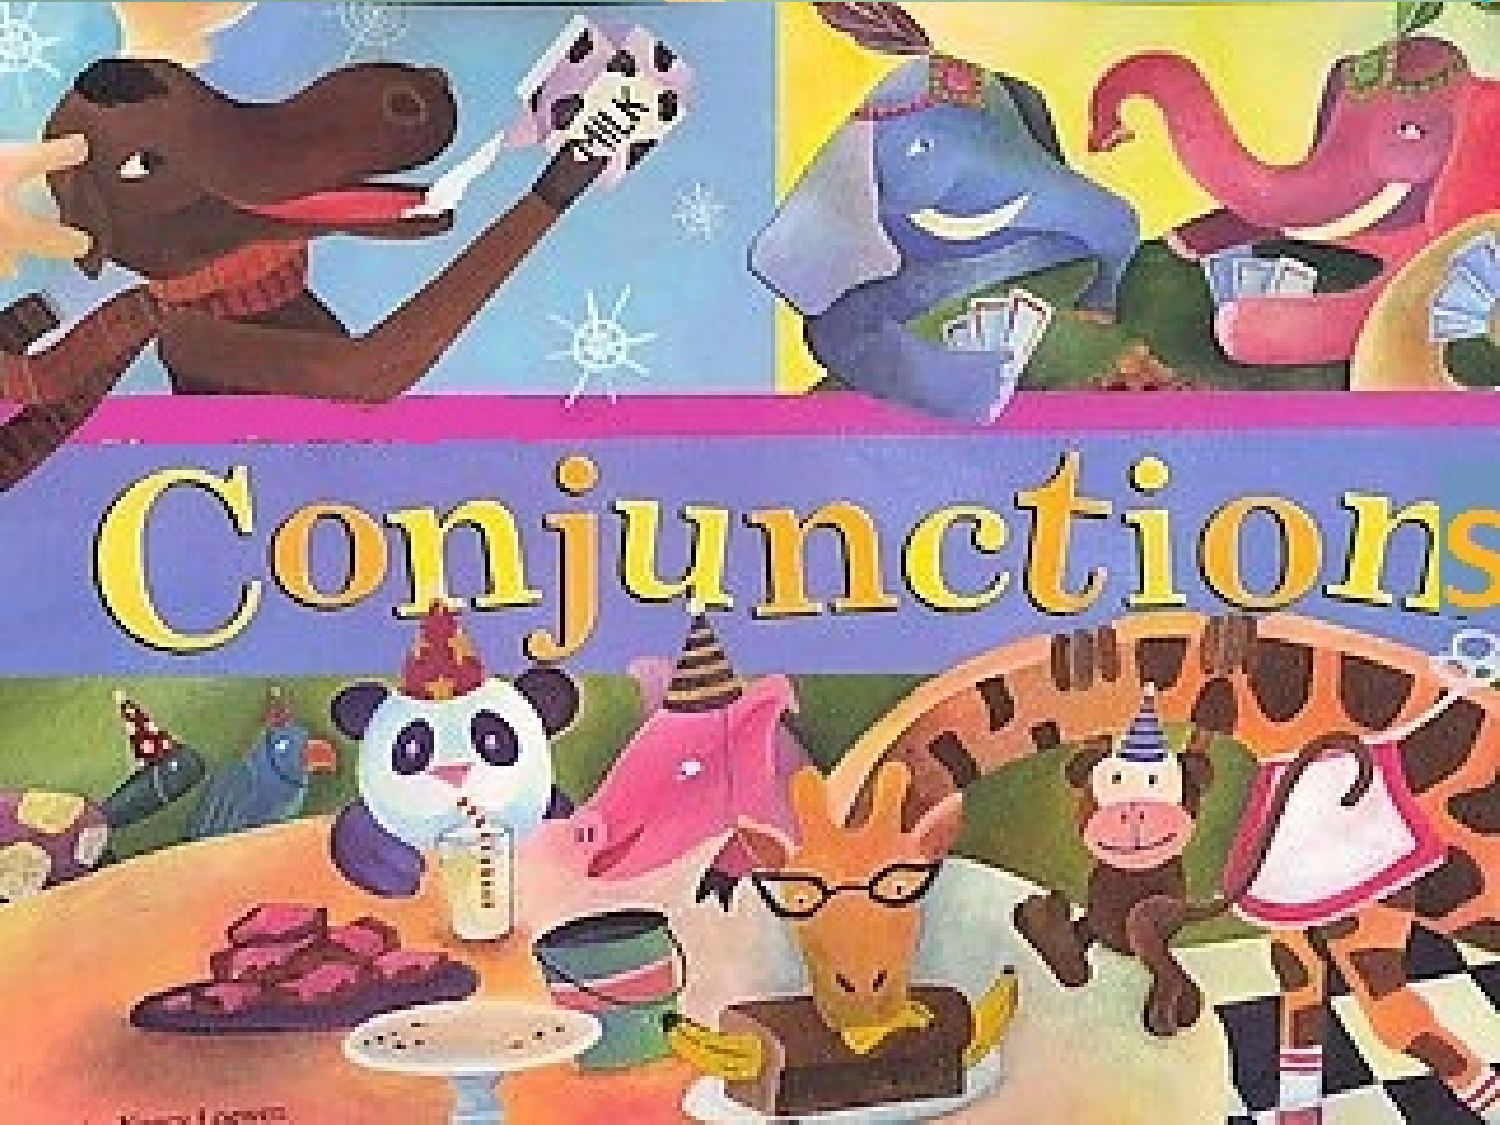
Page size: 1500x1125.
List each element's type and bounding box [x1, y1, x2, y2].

list [0, 2, 1500, 1125]
